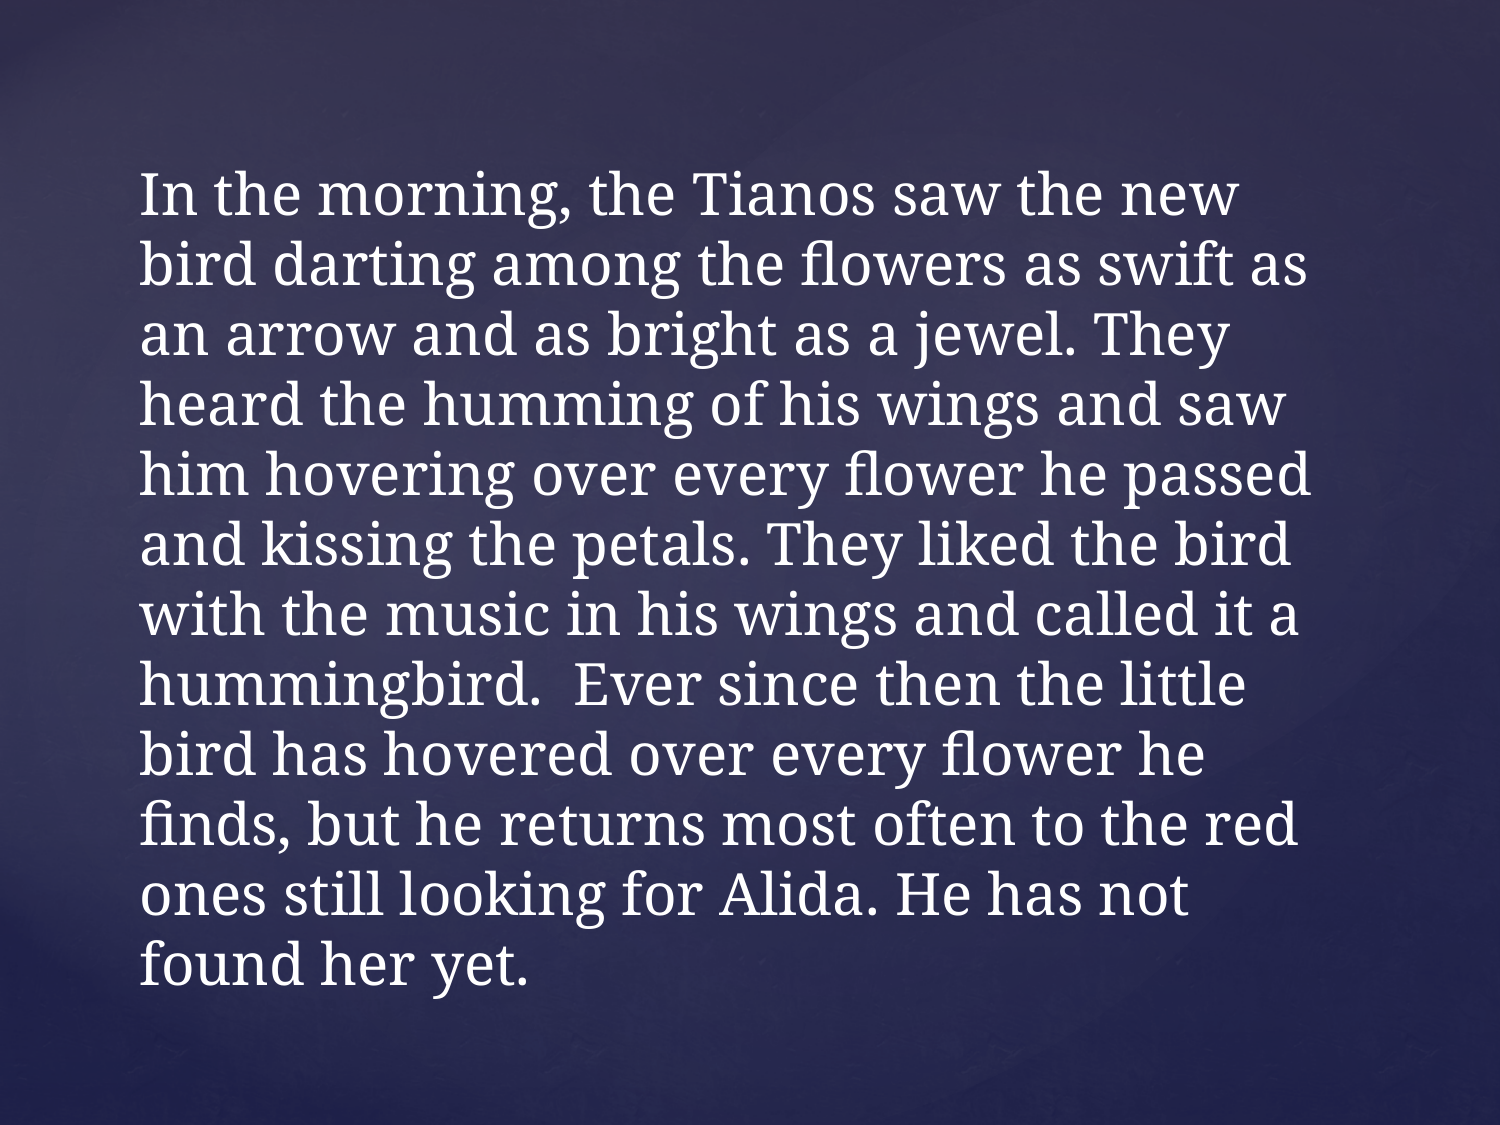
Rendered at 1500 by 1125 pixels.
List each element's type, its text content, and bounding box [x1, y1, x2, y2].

text_box In the morning, the Tianos saw the new bird darting among the flowers as swift as an arrow and as bright as a jewel. They heard the humming of his wings and saw him hovering over every flower he passed and kissing the petals. They liked the bird with the music in his wings and called it a hummingbird. Ever since then the little bird has hovered over every flower he finds, but he returns most often to the red ones still looking for Alida. He has not found her yet. [125, 149, 1350, 1005]
